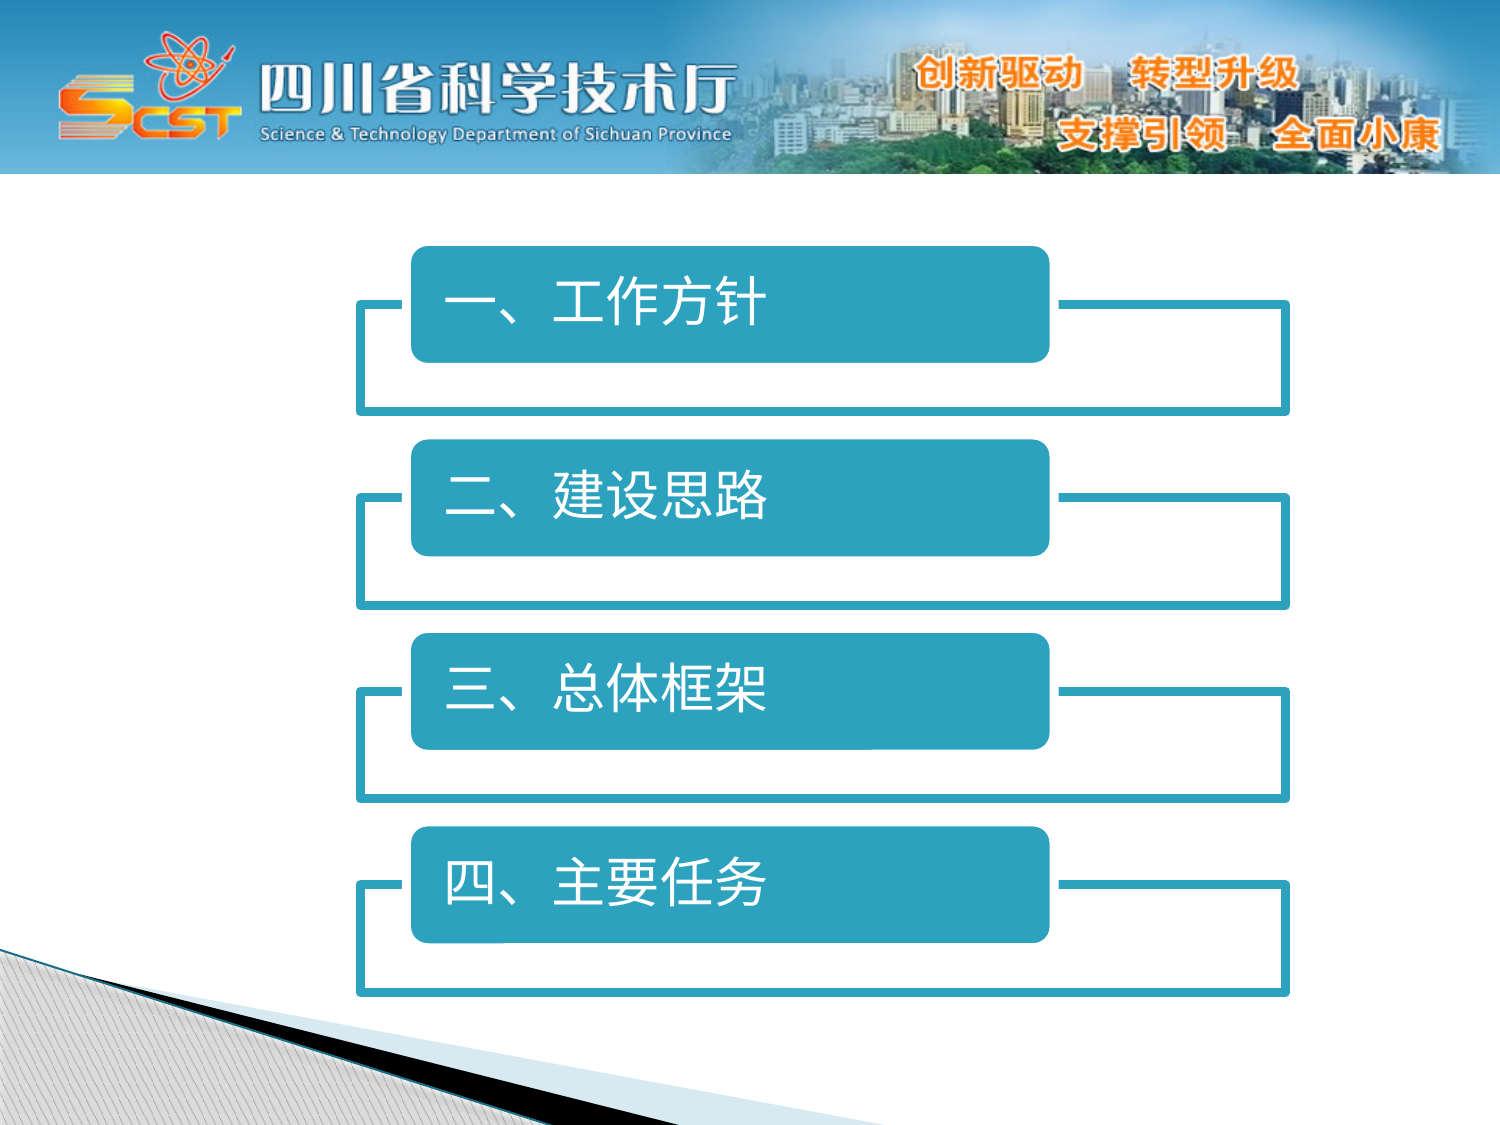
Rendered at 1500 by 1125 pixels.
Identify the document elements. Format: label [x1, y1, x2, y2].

picture [0, 0, 1500, 174]
text_box [359, 231, 1286, 1003]
